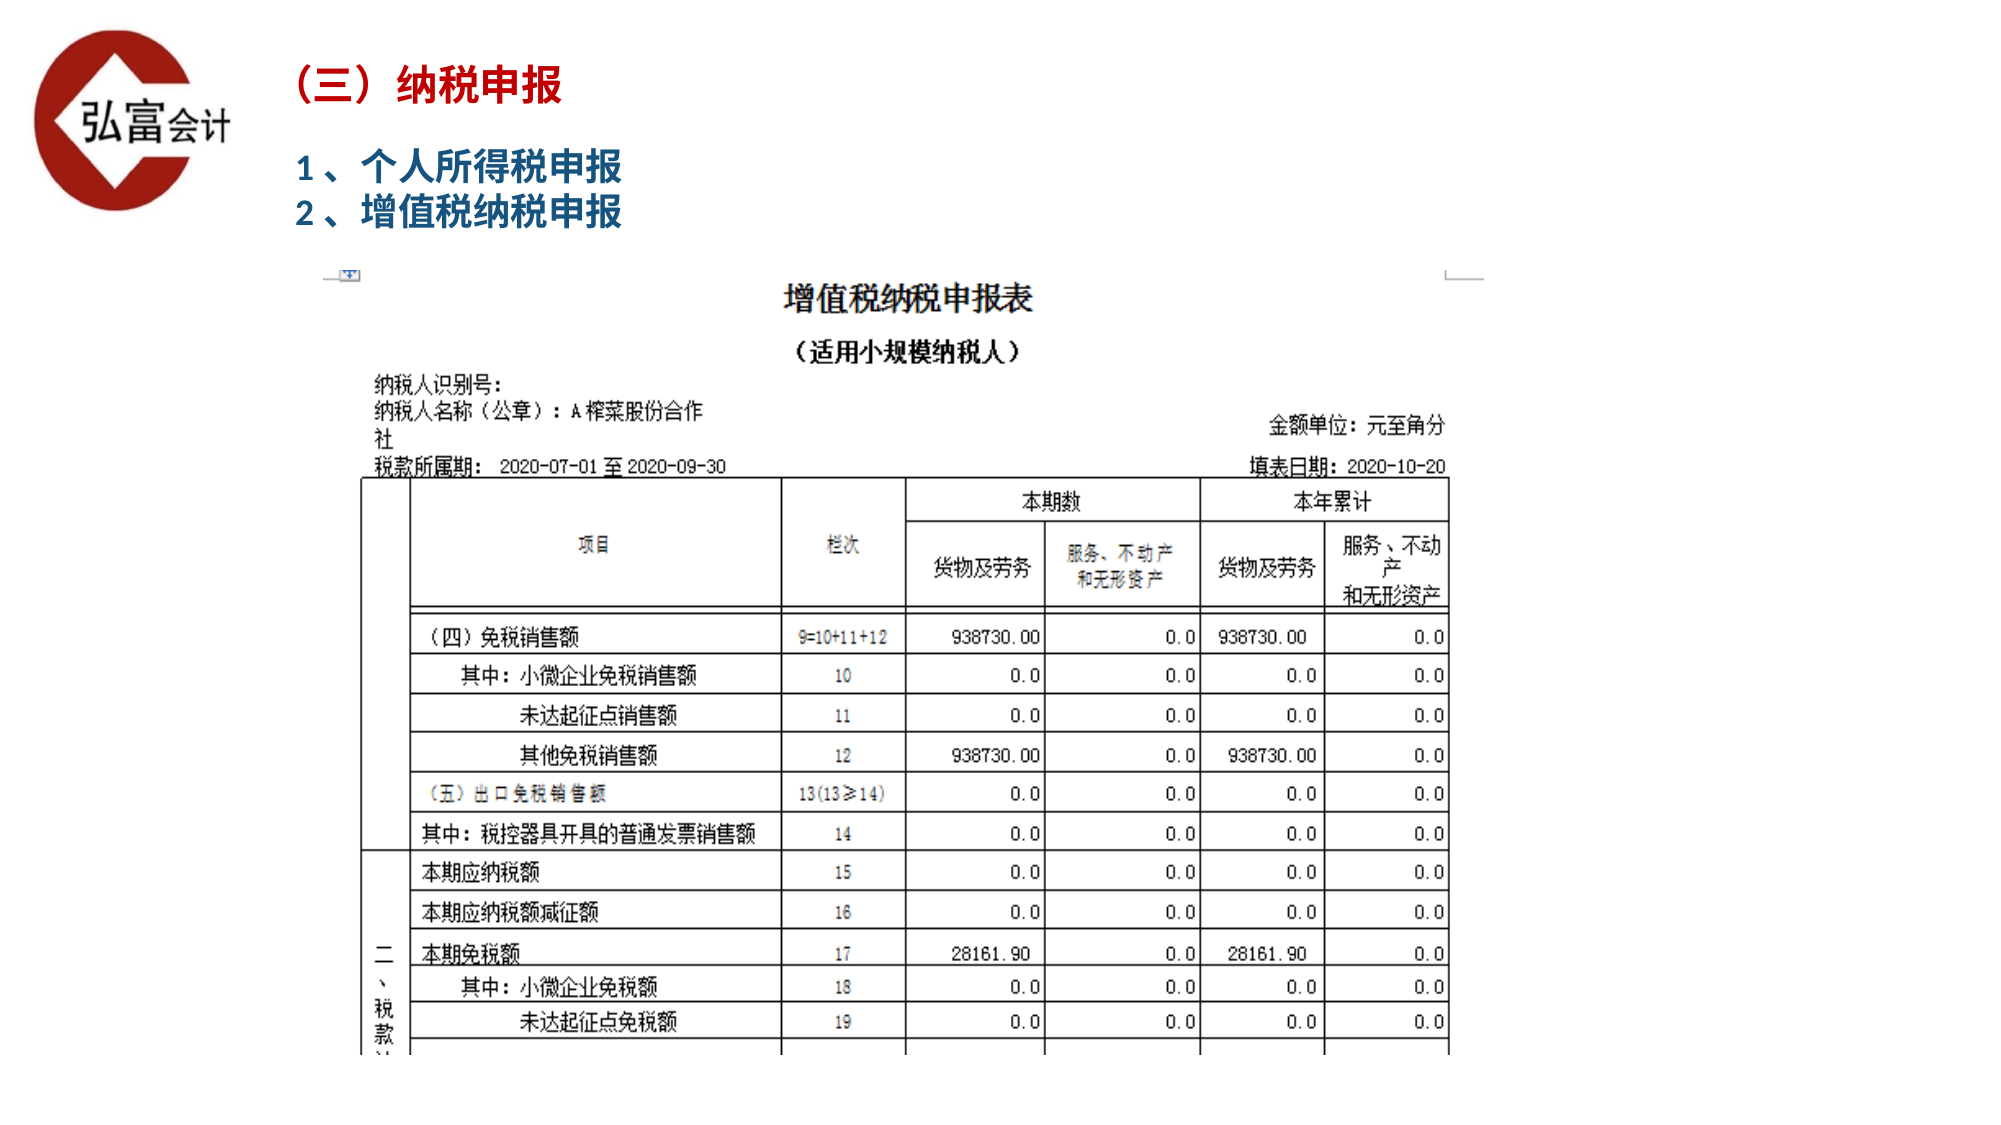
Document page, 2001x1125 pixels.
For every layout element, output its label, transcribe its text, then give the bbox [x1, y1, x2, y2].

text_box （三）纳税申报 [256, 31, 1770, 117]
picture [323, 270, 1504, 1055]
picture [28, 9, 234, 239]
text_box 1、个人所得税申报 2、增值税纳税申报 [280, 135, 638, 286]
